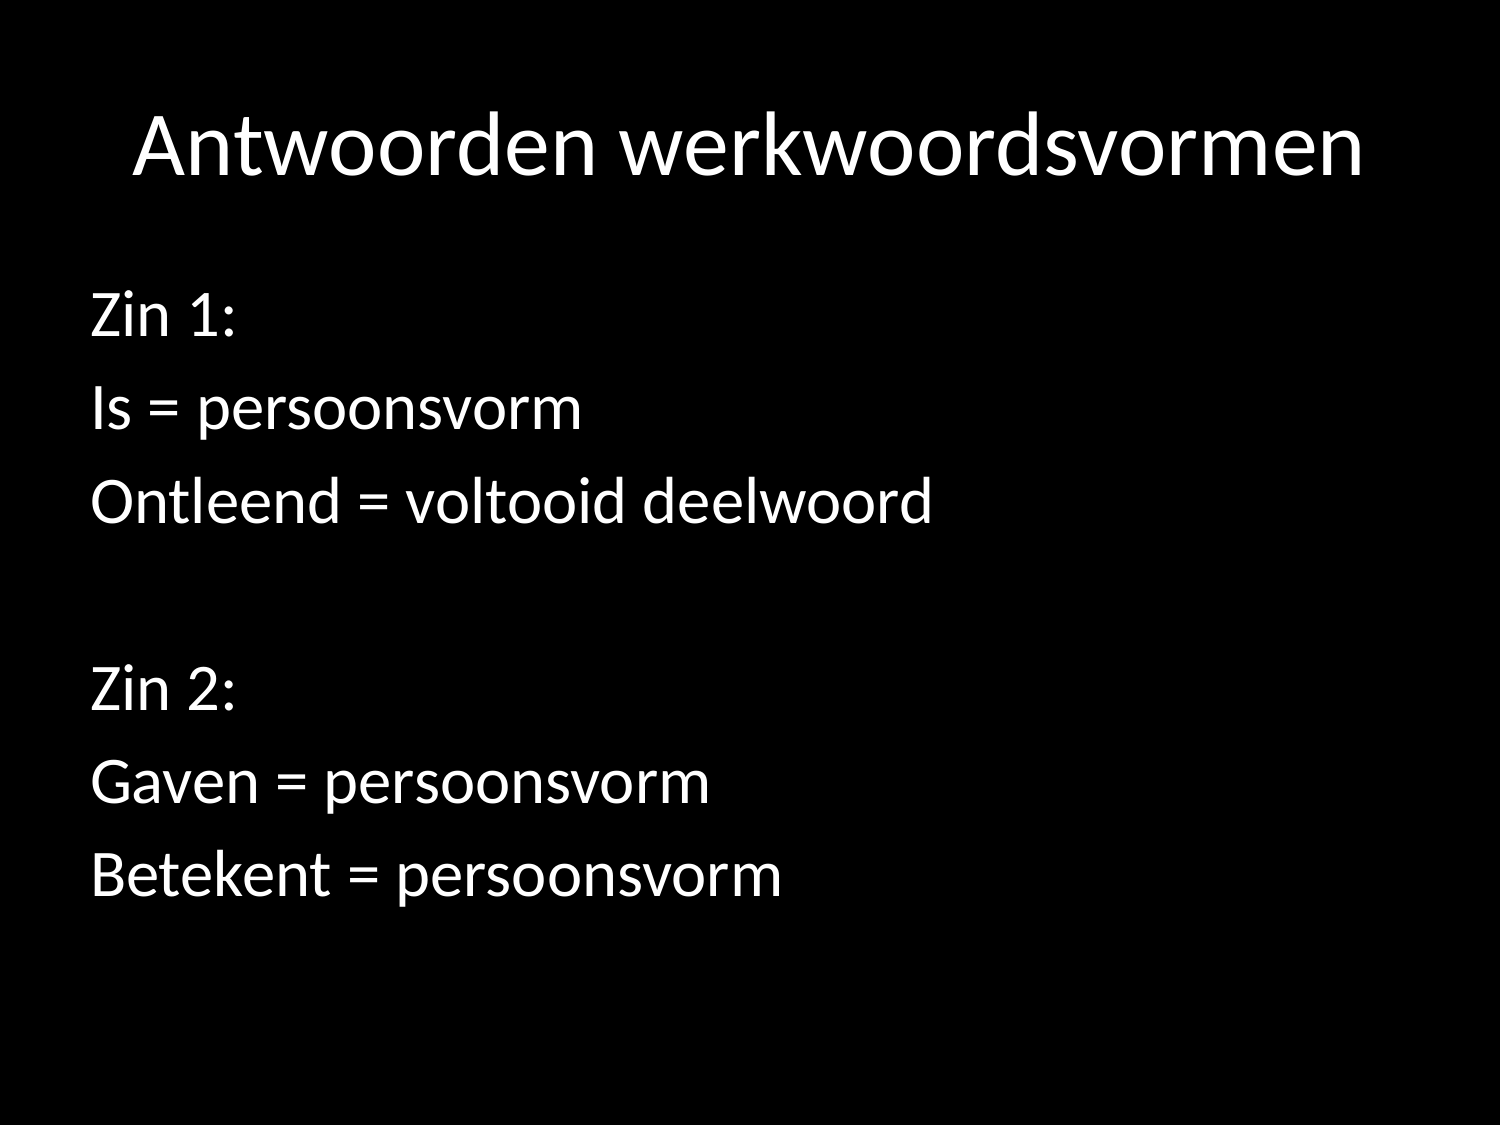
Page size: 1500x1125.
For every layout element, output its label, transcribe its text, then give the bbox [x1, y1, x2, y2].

title Antwoorden werkwoordsvormen [75, 45, 1425, 233]
list Zin 1: Is = persoonsvorm Ontleend = voltooid deelwoord Zin 2: Gaven = persoonsvorm Betekent = persoonsvorm [75, 262, 1425, 1005]
